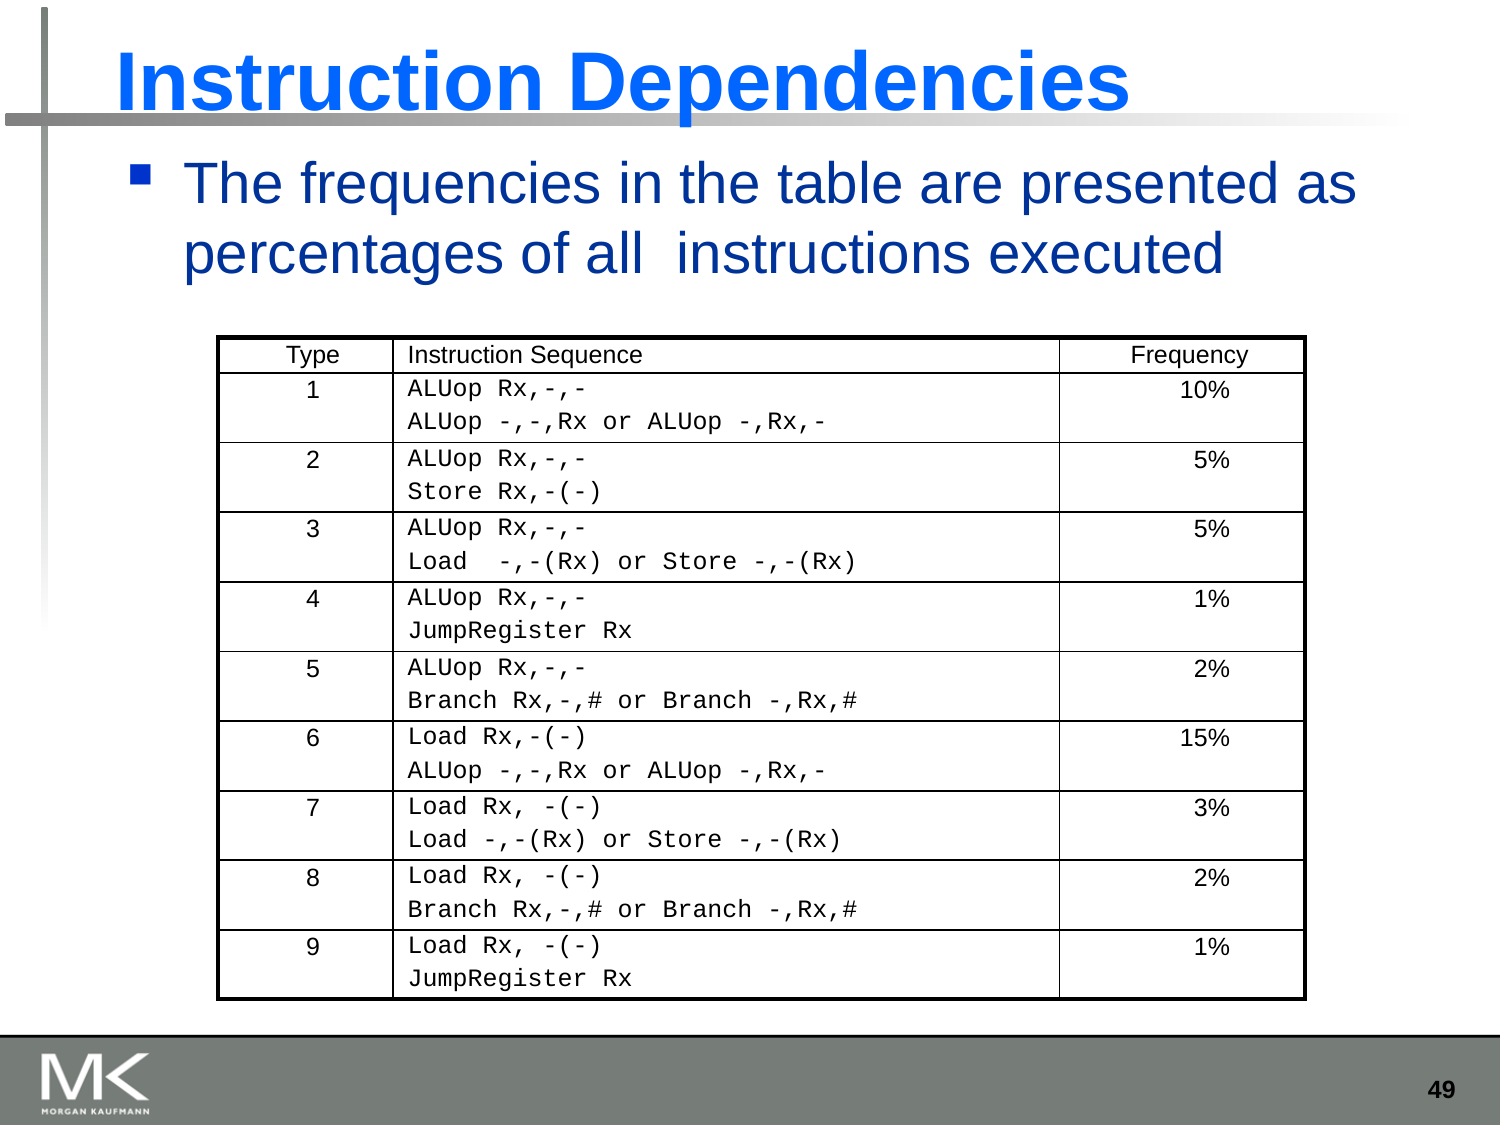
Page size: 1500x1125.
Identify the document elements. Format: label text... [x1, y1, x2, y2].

table_cell 1 [220, 374, 392, 442]
table_cell 3% [1060, 792, 1303, 859]
table_cell 10% [1060, 374, 1303, 442]
table_cell 1% [1060, 931, 1303, 997]
table_cell 15% [1060, 722, 1303, 790]
table_cell 7 [220, 792, 392, 859]
table_cell 4 [220, 583, 392, 651]
table_cell 1% [1060, 583, 1303, 651]
table_cell 2% [1060, 652, 1303, 720]
table_cell ALUop Rx,-,- ALUop -,-,Rx or ALUop -,Rx,- [394, 374, 1059, 442]
table_cell 9 [220, 931, 392, 997]
table_cell ALUop Rx,-,- Branch Rx,-,# or Branch -,Rx,# [394, 652, 1059, 720]
table_cell 3 [220, 513, 392, 581]
table_cell Load Rx, -(-) Load -,-(Rx) or Store -,-(Rx) [394, 792, 1059, 859]
table_cell 8 [220, 861, 392, 929]
table_cell 5 [220, 652, 392, 720]
title Instruction Dependencies [100, 18, 1460, 135]
table_header Type [220, 340, 392, 372]
table_cell 5% [1060, 513, 1303, 581]
table_cell ALUop Rx,-,- Load -,-(Rx) or Store -,-(Rx) [394, 513, 1059, 581]
table_cell Load Rx,-(-) ALUop -,-,Rx or ALUop -,Rx,- [394, 722, 1059, 790]
table_cell 5% [1060, 443, 1303, 511]
table_cell ALUop Rx,-,- JumpRegister Rx [394, 583, 1059, 651]
table_cell 2 [220, 443, 392, 511]
table_cell 6 [220, 722, 392, 790]
table_cell Load Rx, -(-) Branch Rx,-,# or Branch -,Rx,# [394, 861, 1059, 929]
table_cell ALUop Rx,-,- Store Rx,-(-) [394, 443, 1059, 511]
picture [29, 1046, 160, 1123]
table_cell Load Rx, -(-) JumpRegister Rx [394, 931, 1059, 997]
table_header Instruction Sequence [394, 340, 1059, 372]
table_header Frequency [1060, 340, 1303, 372]
list The frequencies in the table are presented as percentages of all instructions executed [111, 136, 1470, 976]
table_cell 2% [1060, 861, 1303, 929]
